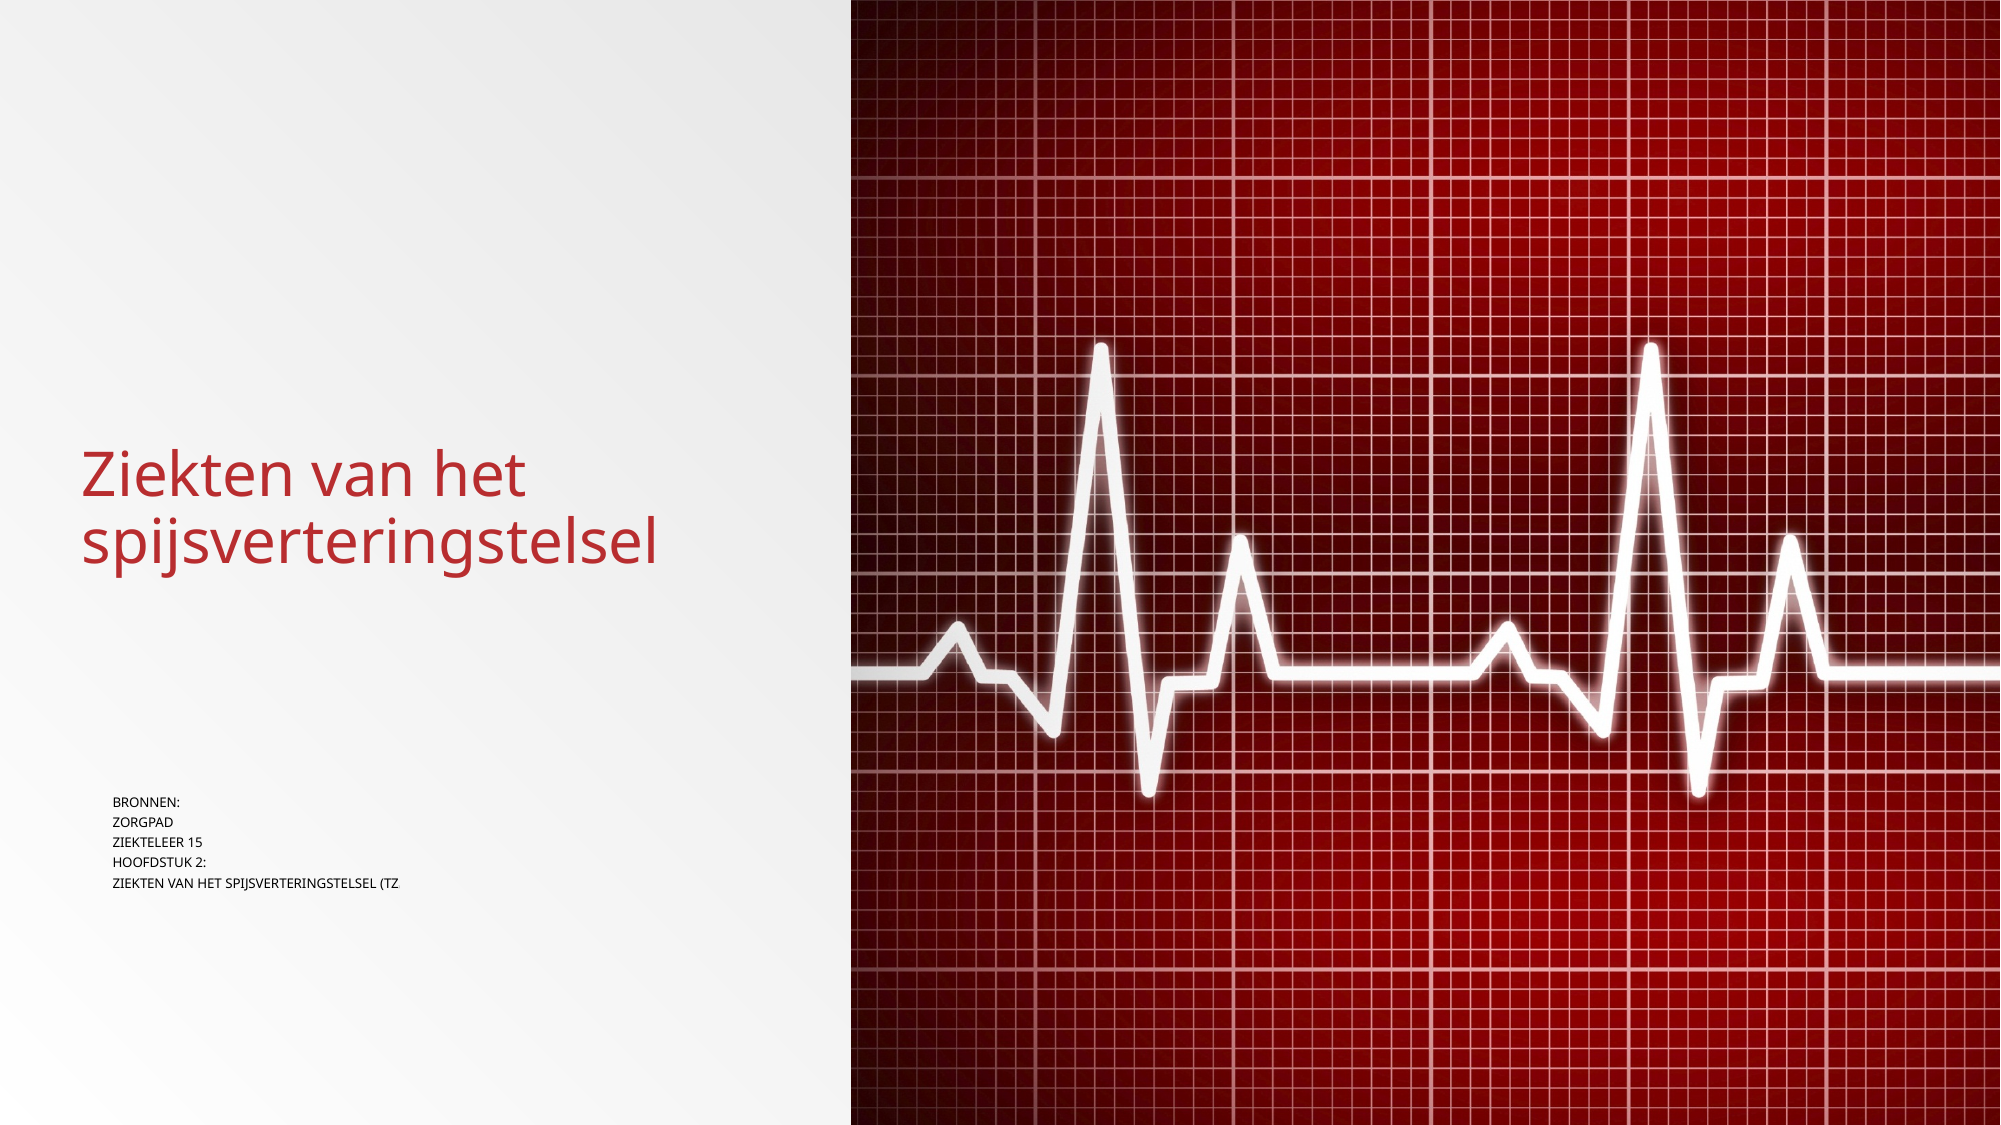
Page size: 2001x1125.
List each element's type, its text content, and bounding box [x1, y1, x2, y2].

picture [851, 0, 2000, 1125]
title Ziekten van het spijsverteringstelsel [66, 420, 681, 585]
subtitle Bronnen: Zorgpad Ziekteleer 15 Hoofdstuk 2: Ziekten van het spijsverteringstelsel (TZ) [97, 786, 770, 900]
